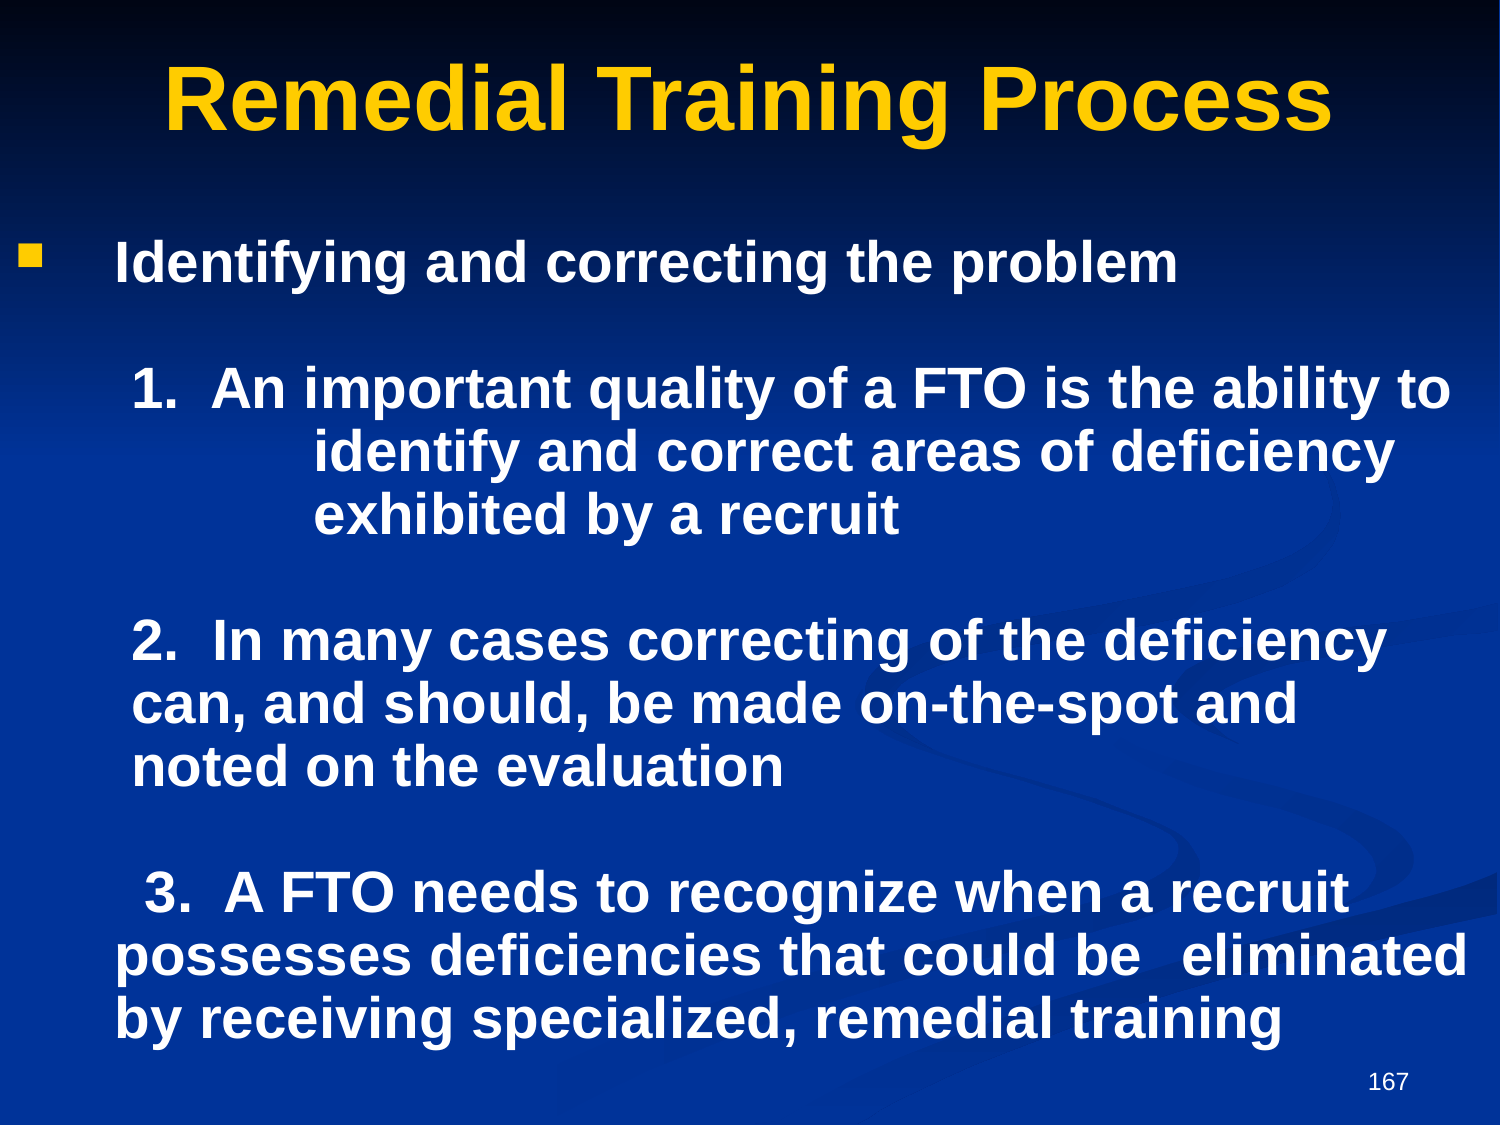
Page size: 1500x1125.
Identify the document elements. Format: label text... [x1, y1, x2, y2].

list Identifying and correcting the problem 1. An important quality of a FTO is the ability to identify and correct areas of deficiency exhibited by a recruit 2. In many cases correcting of the deficiency can, and should, be made on-the-spot and noted on the evaluation 3. A FTO needs to recognize when a recruit possesses deficiencies that could be eliminated by receiving specialized, remedial training [0, 224, 1500, 1125]
title Remedial Training Process [74, 0, 1426, 188]
